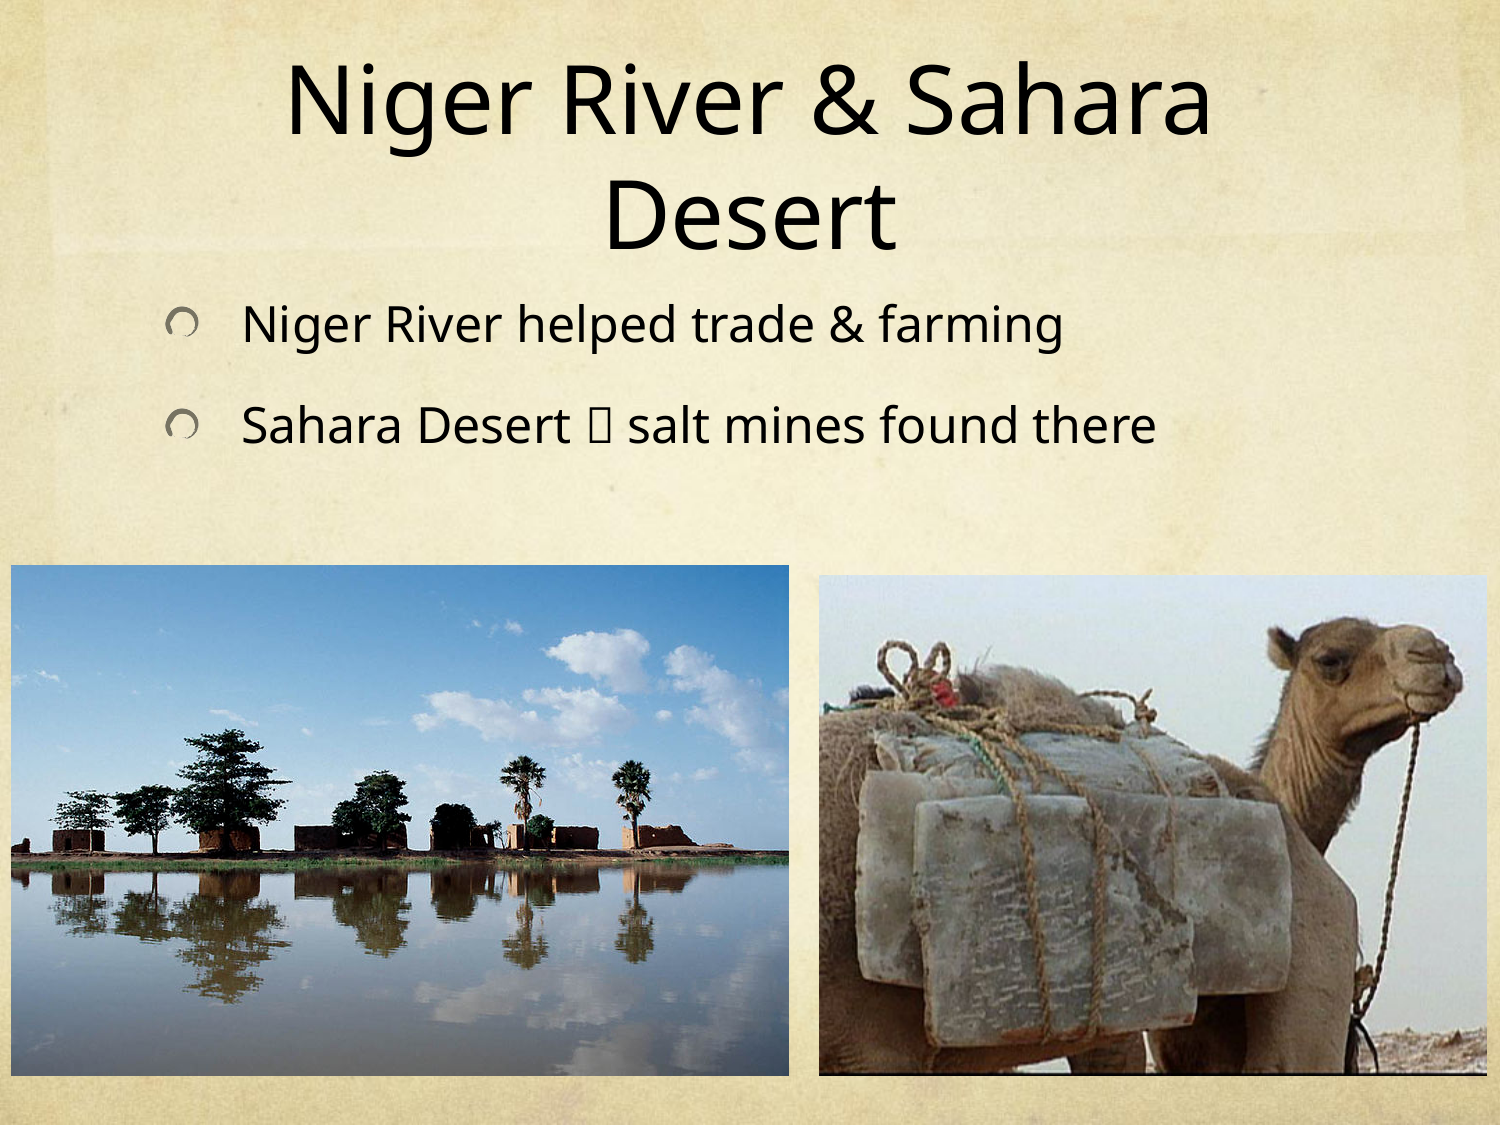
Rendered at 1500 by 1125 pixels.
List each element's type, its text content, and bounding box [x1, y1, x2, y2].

list Niger River helped trade & farming Sahara Desert  salt mines found there [150, 284, 1350, 950]
picture [0, 0, 1500, 1125]
title Niger River & Sahara Desert [150, 82, 1350, 225]
